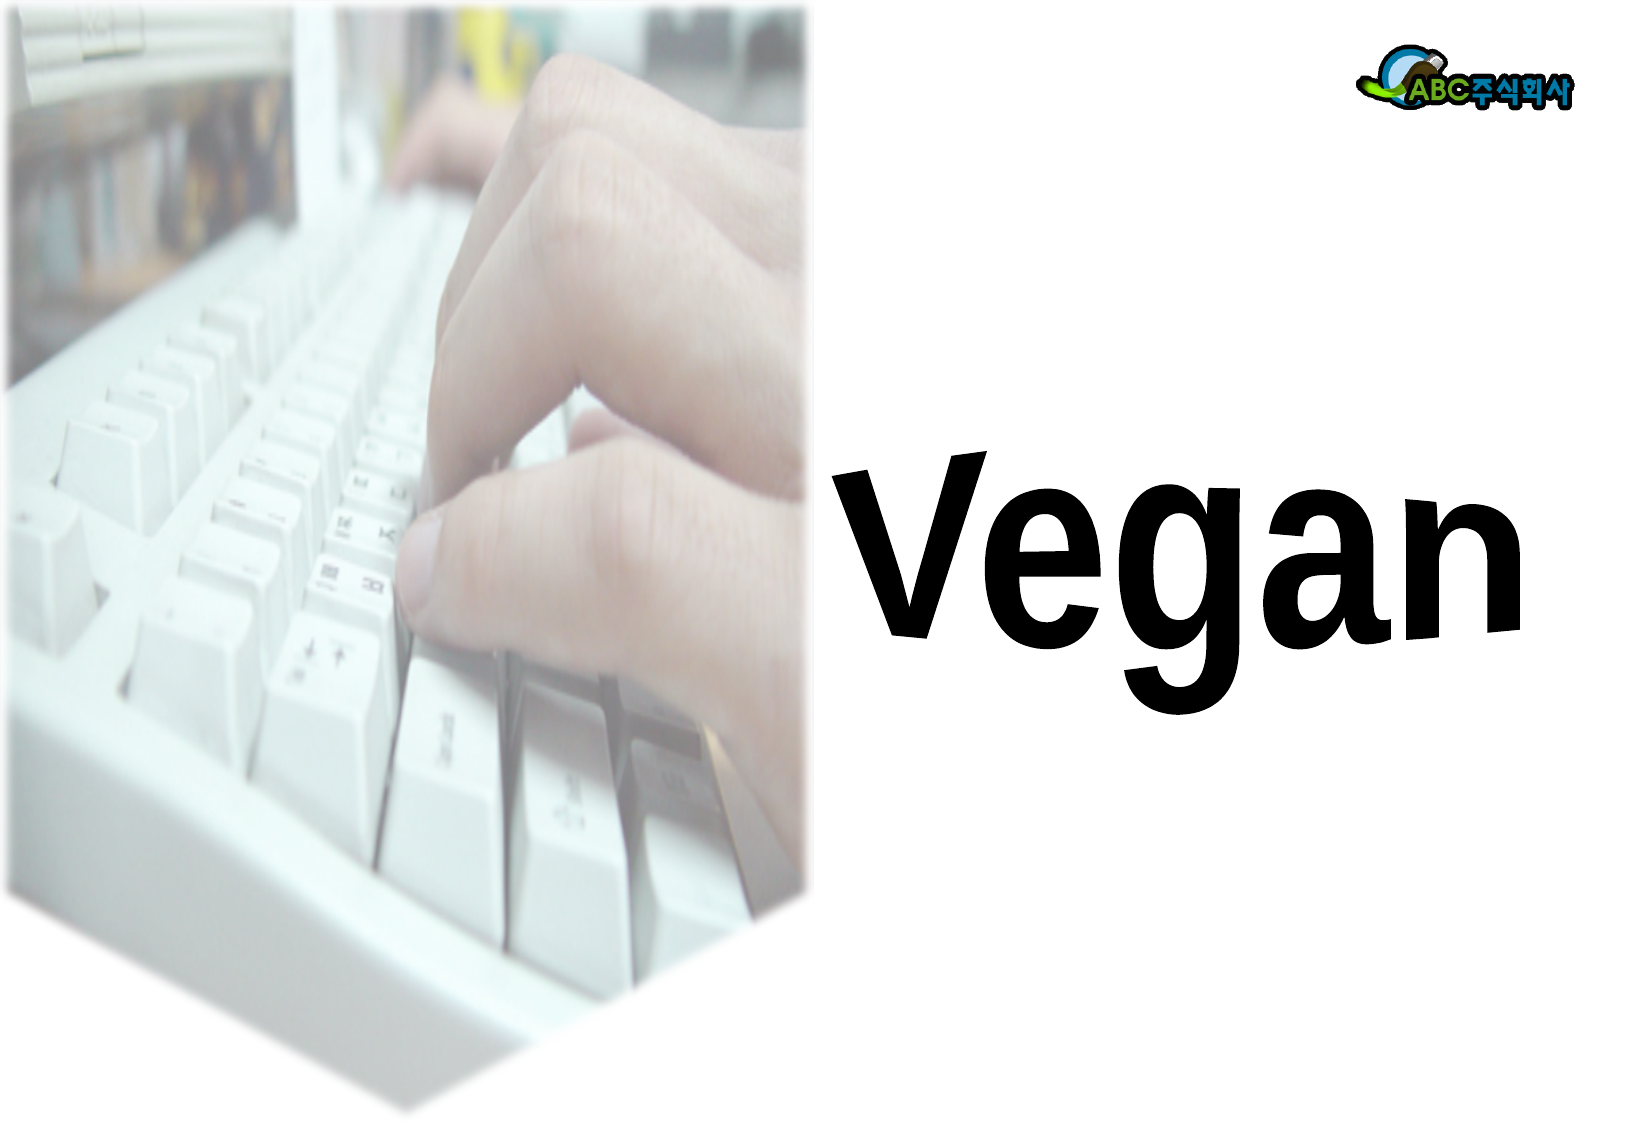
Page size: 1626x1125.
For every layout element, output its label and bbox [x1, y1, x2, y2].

picture [1346, 37, 1581, 115]
text_box [15, 15, 798, 1103]
